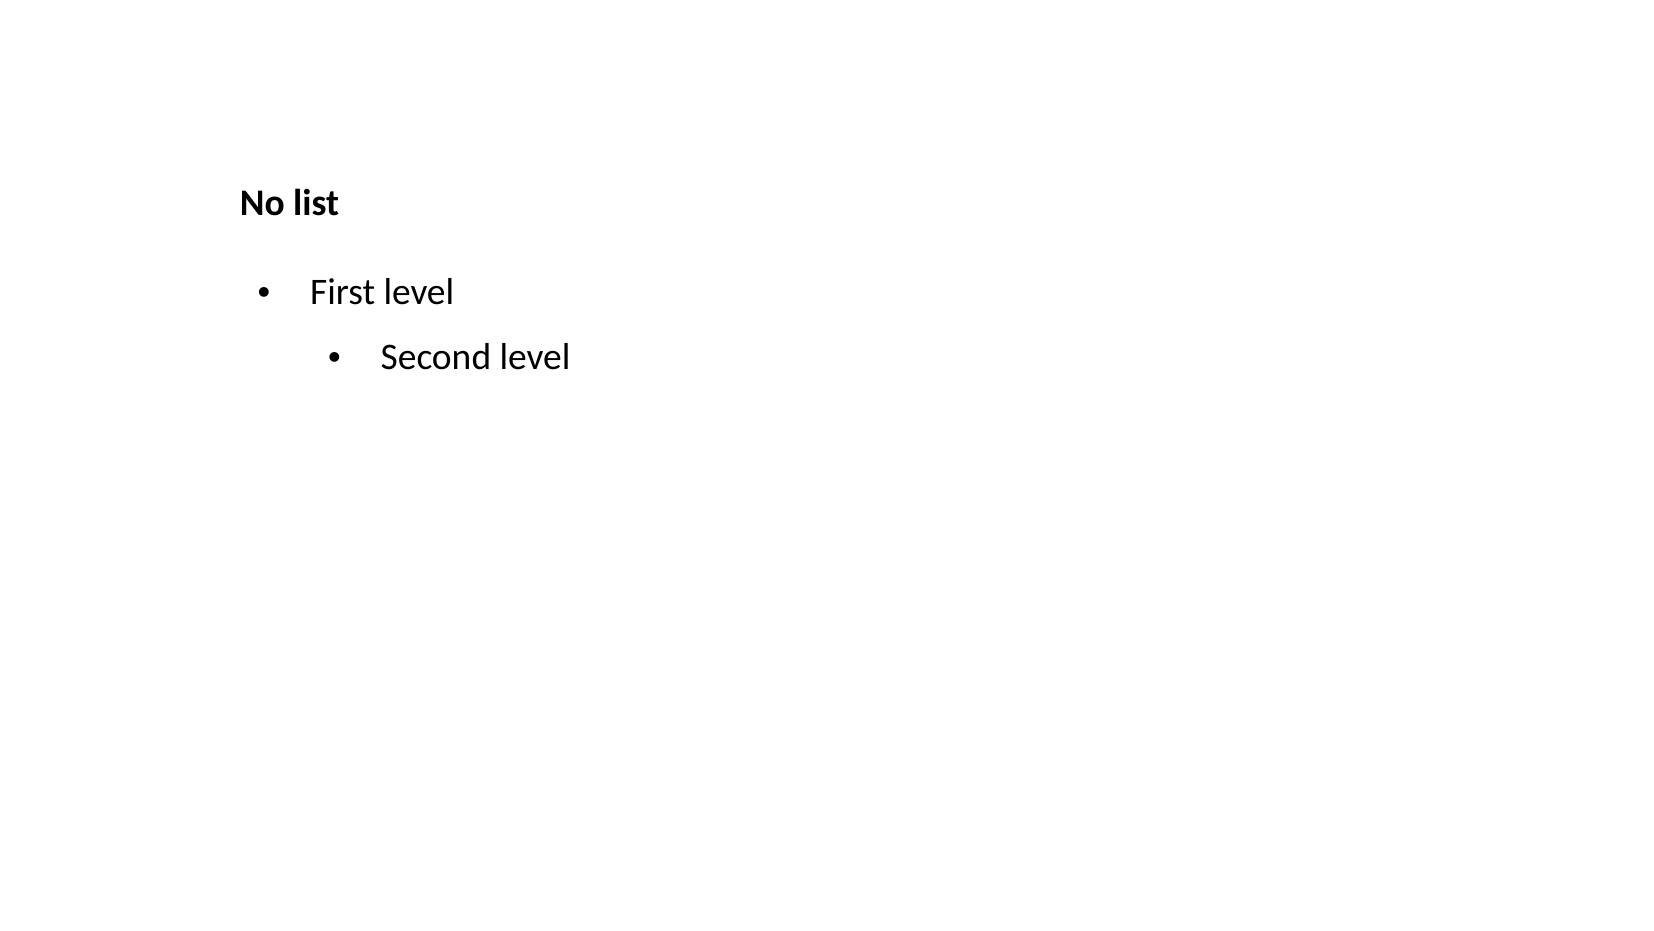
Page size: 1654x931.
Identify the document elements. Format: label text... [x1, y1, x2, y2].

list No list First level Second level [239, 187, 909, 881]
